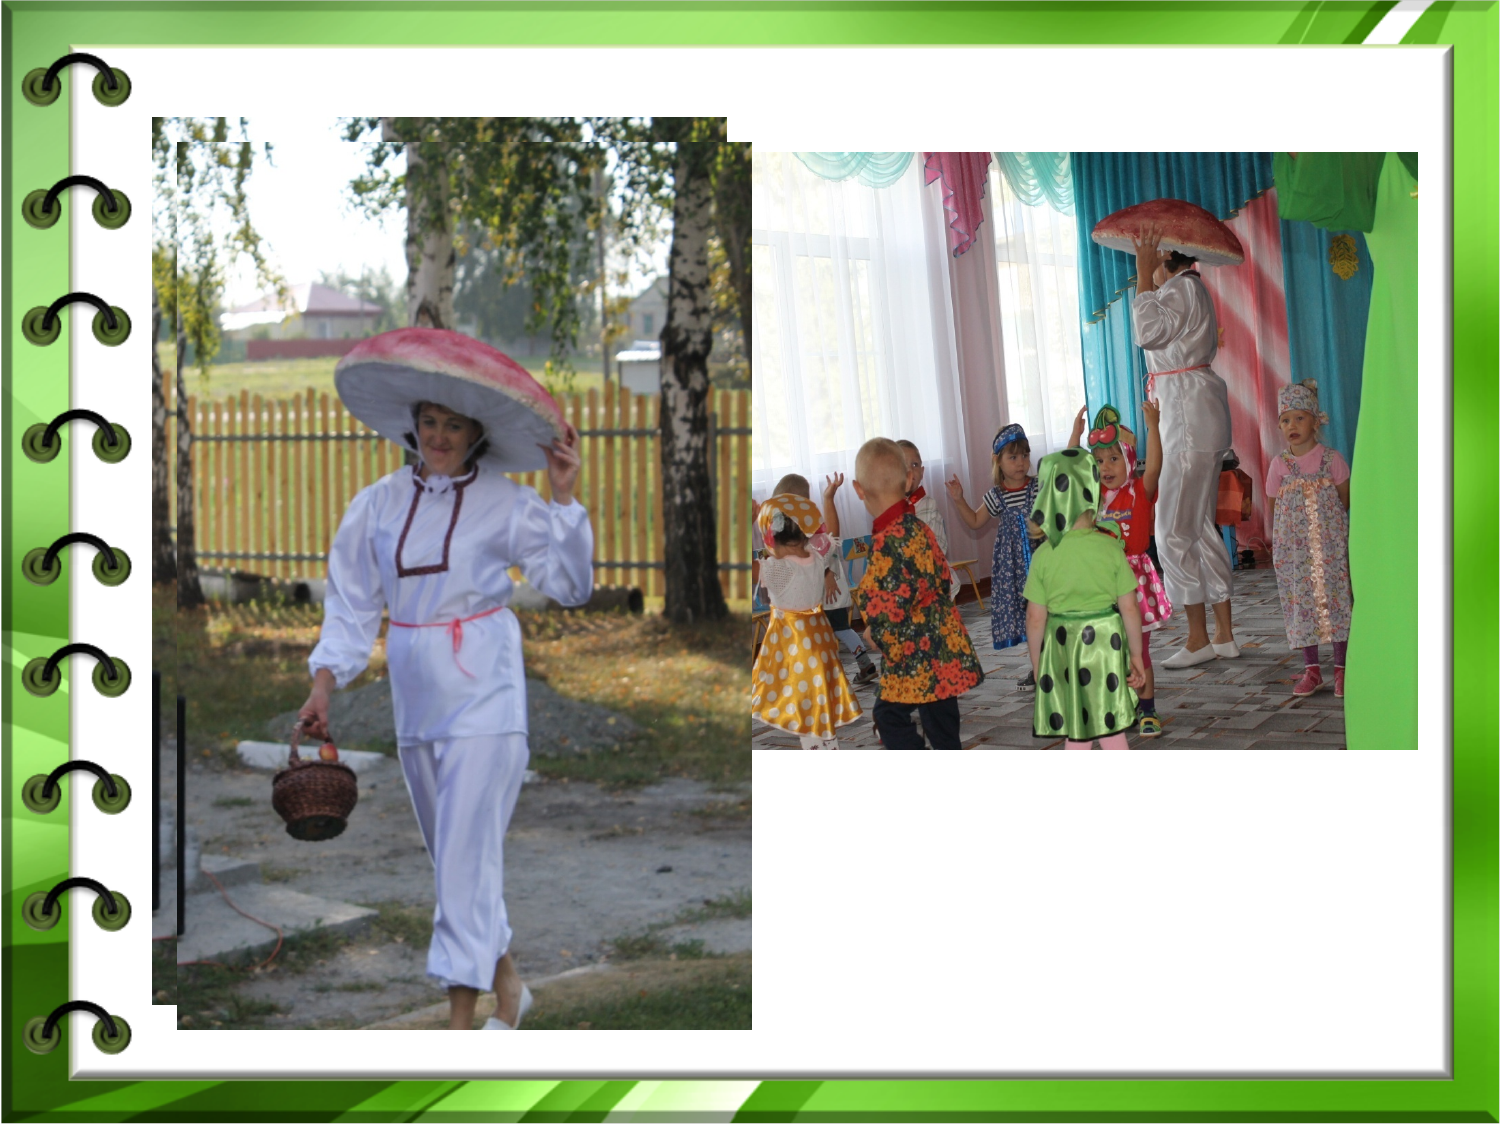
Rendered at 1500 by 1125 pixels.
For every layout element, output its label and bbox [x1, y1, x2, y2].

list [152, 116, 727, 1006]
picture [0, 0, 1500, 1125]
